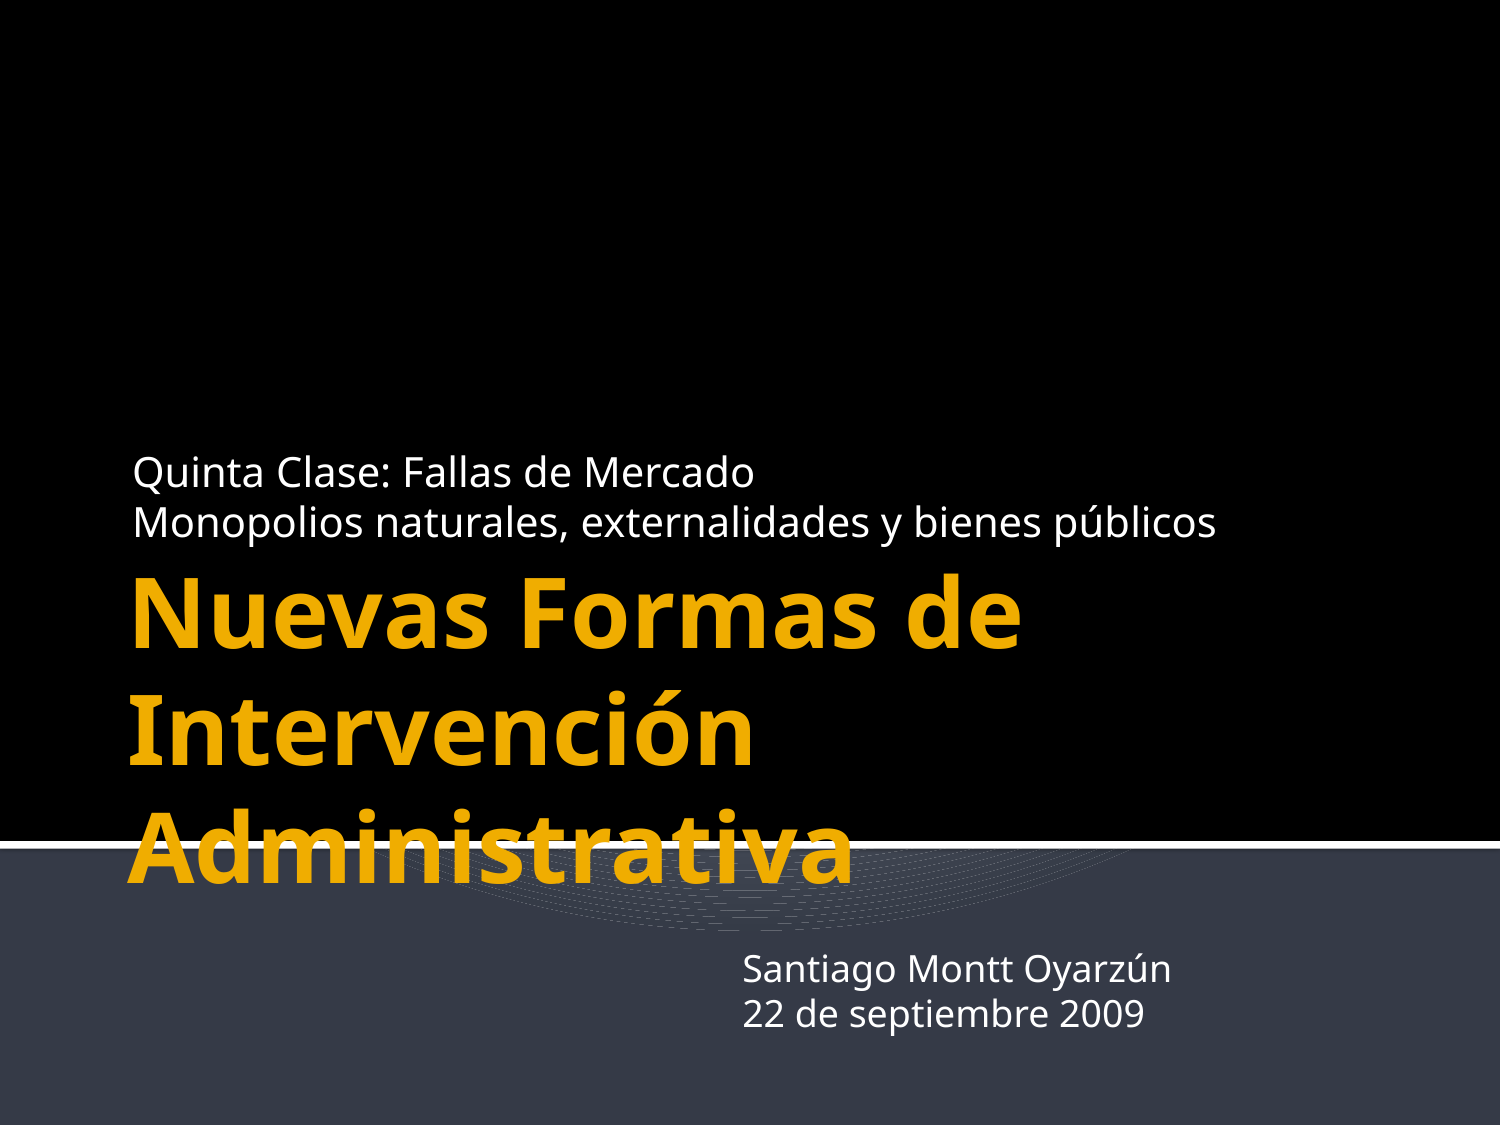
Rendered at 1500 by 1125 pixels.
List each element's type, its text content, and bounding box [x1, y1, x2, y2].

text_box Santiago Montt Oyarzún 22 de septiembre 2009 [727, 937, 1188, 1043]
subtitle Quinta Clase: Fallas de Mercado Monopolios naturales, externalidades y bienes públicos [112, 299, 1438, 546]
title Nuevas Formas de Intervención Administrativa [112, 550, 1438, 825]
